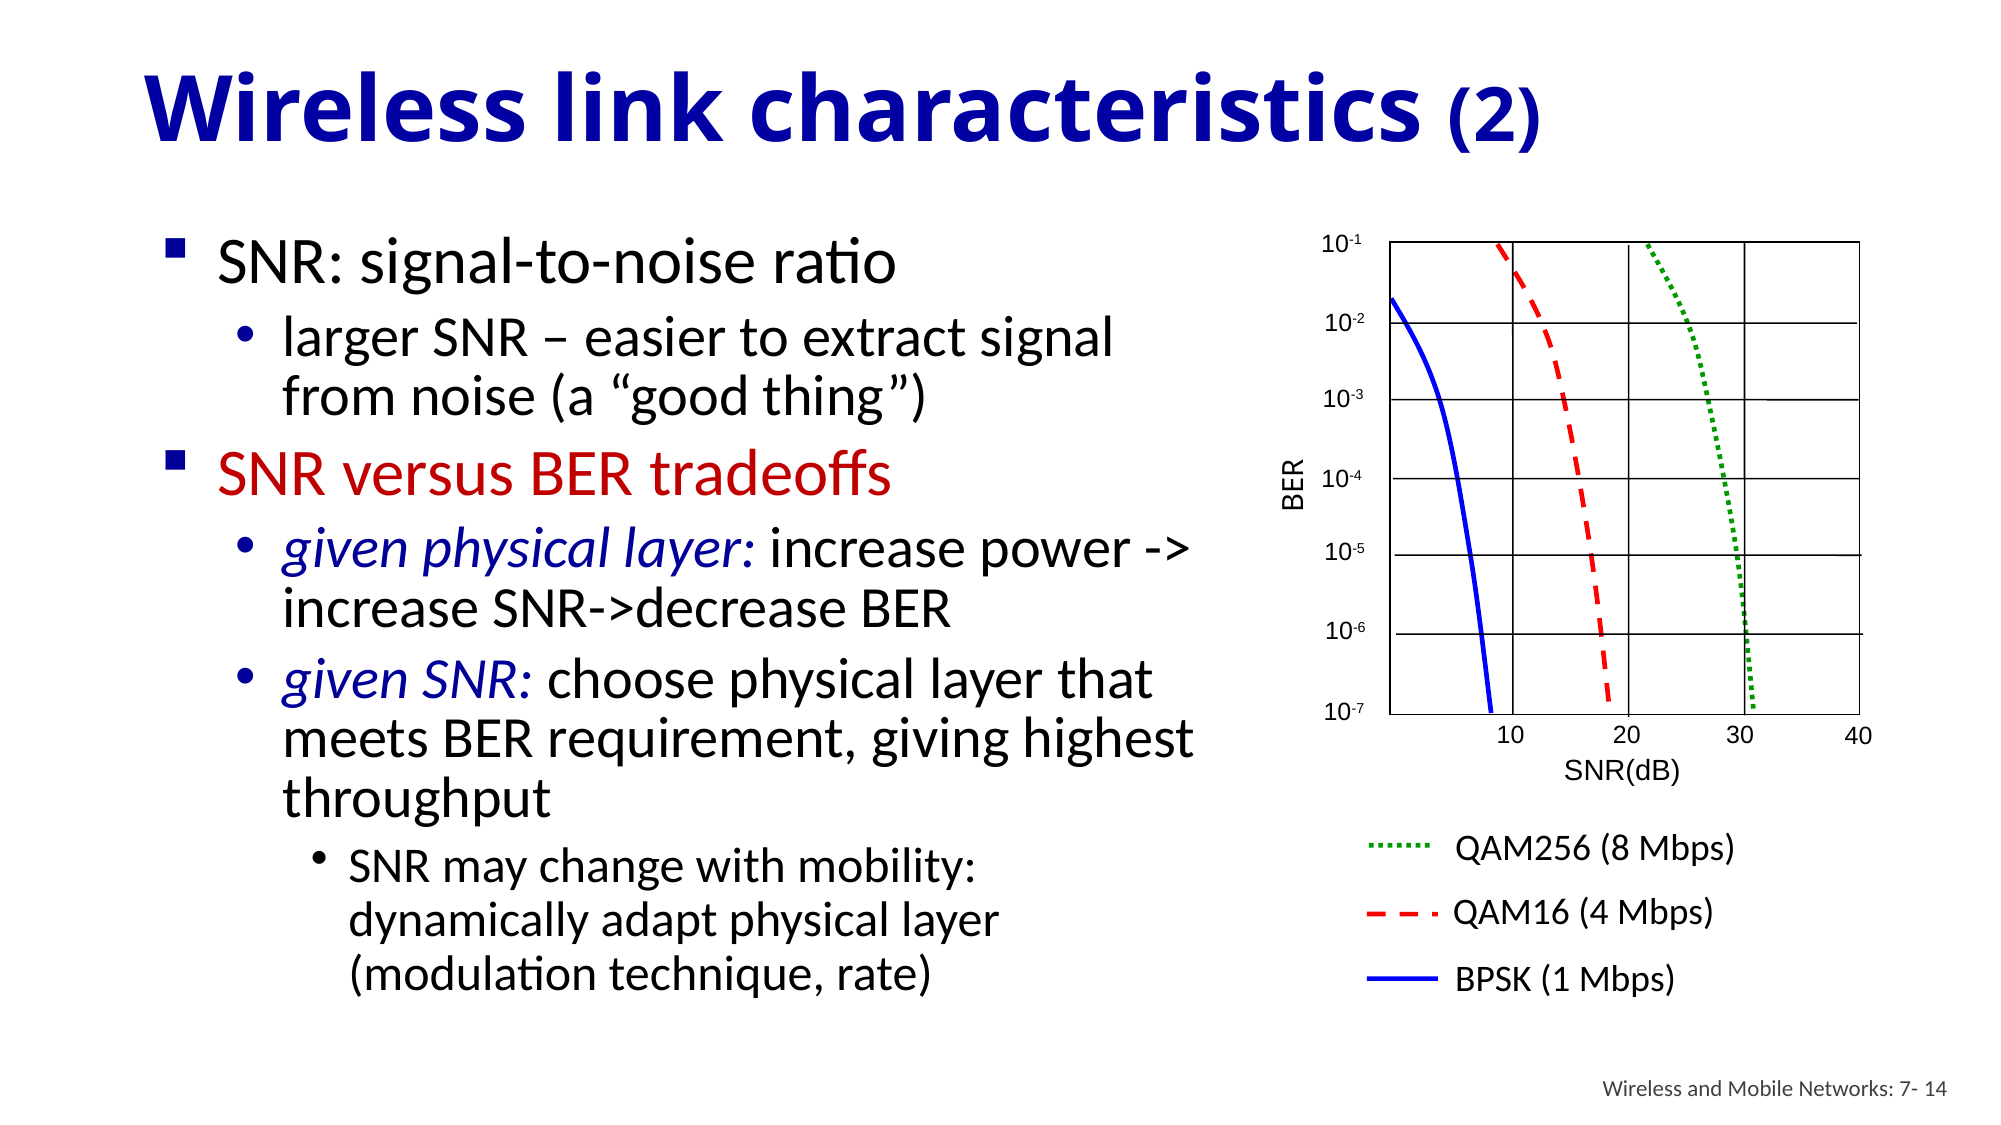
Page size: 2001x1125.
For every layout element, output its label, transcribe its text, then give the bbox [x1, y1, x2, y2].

slide_number Wireless and Mobile Networks: 7- 14 [1512, 1056, 1963, 1117]
text_box 10-2 [1309, 298, 1381, 344]
text_box 10-5 [1309, 528, 1381, 574]
text_box [1389, 324, 1512, 715]
text_box 20 [1598, 710, 1656, 743]
text_box [1745, 635, 1860, 715]
text_box [1513, 556, 1628, 634]
text_box [1389, 242, 1512, 323]
text_box QAM16 (4 Mbps) [1438, 879, 1730, 940]
text_box [1629, 556, 1744, 634]
text_box 40 [1829, 711, 1888, 757]
text_box [1513, 242, 1860, 478]
text_box BER [1266, 443, 1317, 528]
text_box 10-3 [1308, 375, 1379, 420]
text_box [1745, 479, 1860, 555]
text_box 10-4 [1306, 455, 1378, 501]
text_box [1513, 635, 1628, 715]
text_box [1745, 556, 1860, 634]
text_box BPSK (1 Mbps) [1440, 946, 1692, 1006]
text_box 30 [1711, 711, 1770, 757]
title Wireless link characteristics (2) [129, 38, 1855, 186]
text_box 10-1 [1306, 219, 1377, 265]
text_box [1629, 479, 1744, 555]
text_box [1629, 635, 1744, 715]
text_box SNR: signal-to-noise ratio larger SNR – easier to extract signal from noise (a “good thing”) SNR versus BER tradeoffs given physical layer: increase power -> increase SNR->decrease BER given SNR: choose physical layer that meets BER requirement, giving highest throughput SNR may change with mobility: dynamically adapt physical layer (modulation technique, rate) [145, 221, 1213, 1074]
text_box QAM256 (8 Mbps) [1440, 815, 1751, 875]
text_box 10-6 [1310, 607, 1381, 652]
text_box 10 [1481, 710, 1540, 756]
text_box SNR(dB) [1549, 743, 1696, 794]
text_box [1513, 479, 1628, 555]
text_box 10-7 [1308, 688, 1380, 734]
